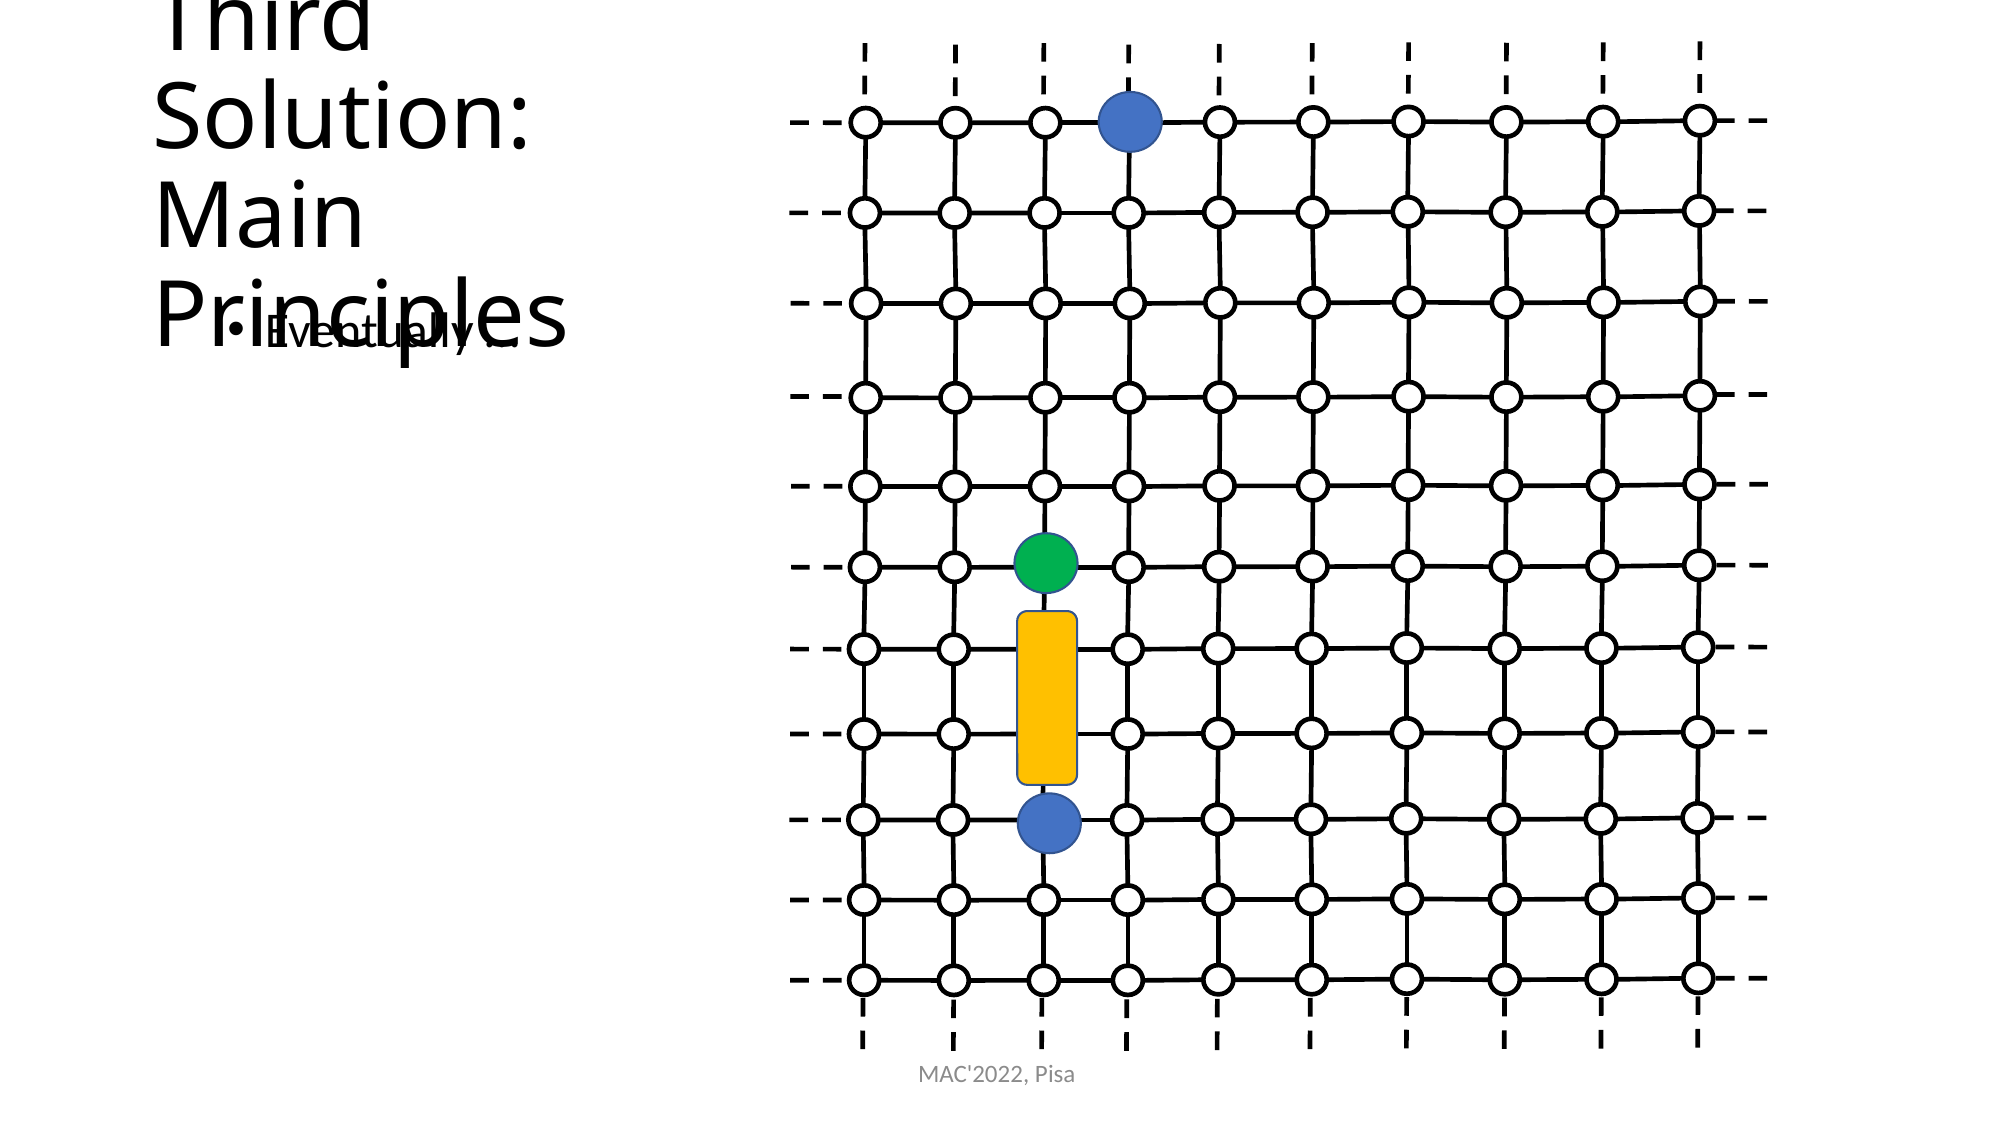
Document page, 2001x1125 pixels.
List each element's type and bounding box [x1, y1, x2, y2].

list [137, 216, 636, 1014]
text_box [789, 41, 1777, 1065]
footer [662, 1042, 1338, 1103]
title [137, 59, 783, 278]
